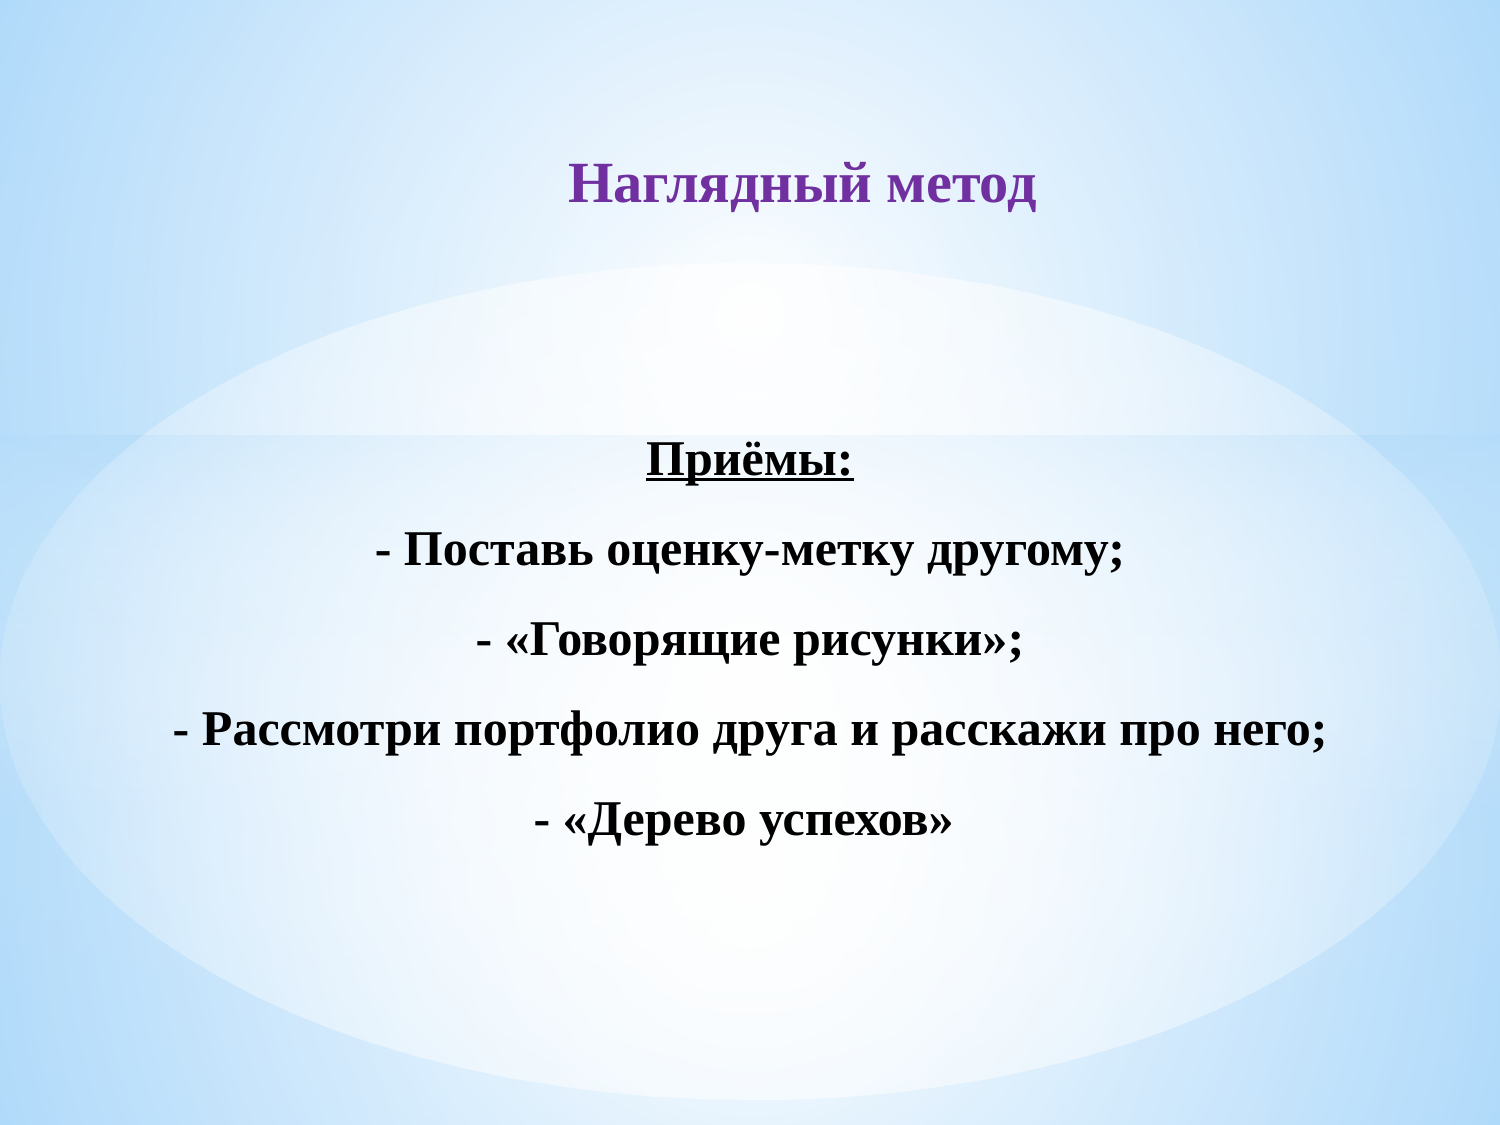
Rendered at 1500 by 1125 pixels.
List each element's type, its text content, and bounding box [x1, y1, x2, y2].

title Приёмы: - Поставь оценку-метку другому; - «Говорящие рисунки»; - Рассмотри портфолио друга и расскажи про него; - «Дерево успехов» [112, 515, 1388, 913]
list Наглядный метод [312, 137, 1293, 275]
